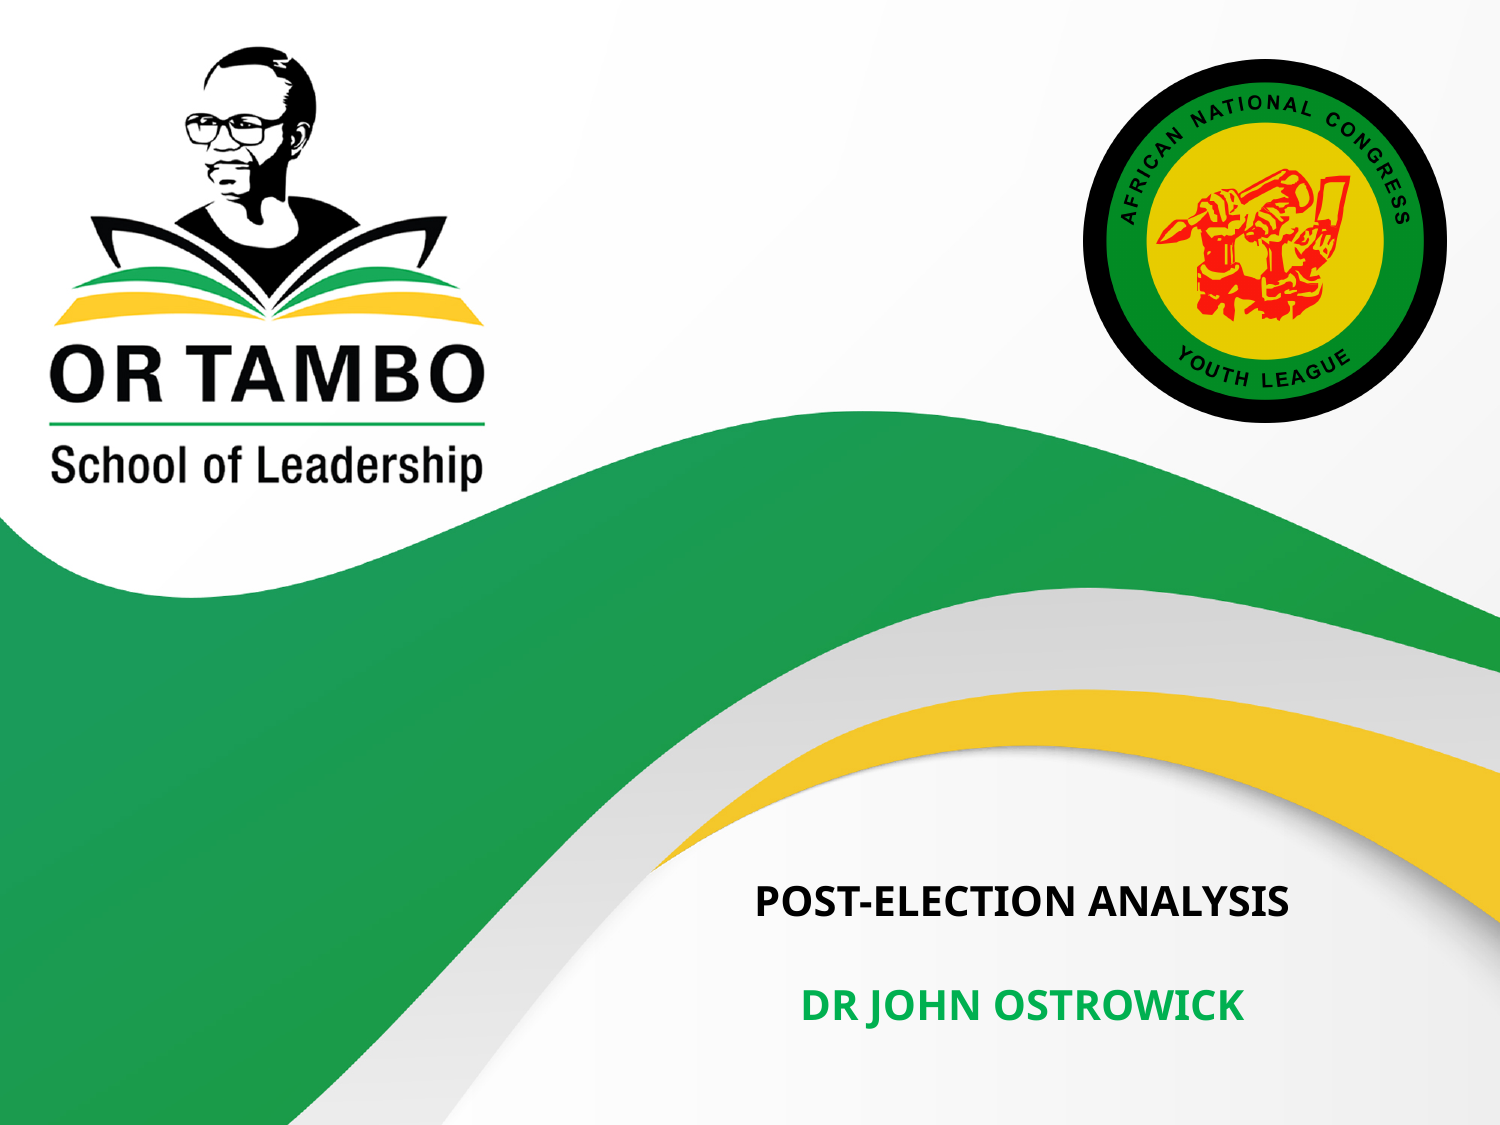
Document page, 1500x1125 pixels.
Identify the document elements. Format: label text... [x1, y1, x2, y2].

text_box POST-ELECTION ANALYSIS DR JOHN OSTROWICK [627, 874, 1416, 1125]
picture [0, 0, 1500, 1125]
